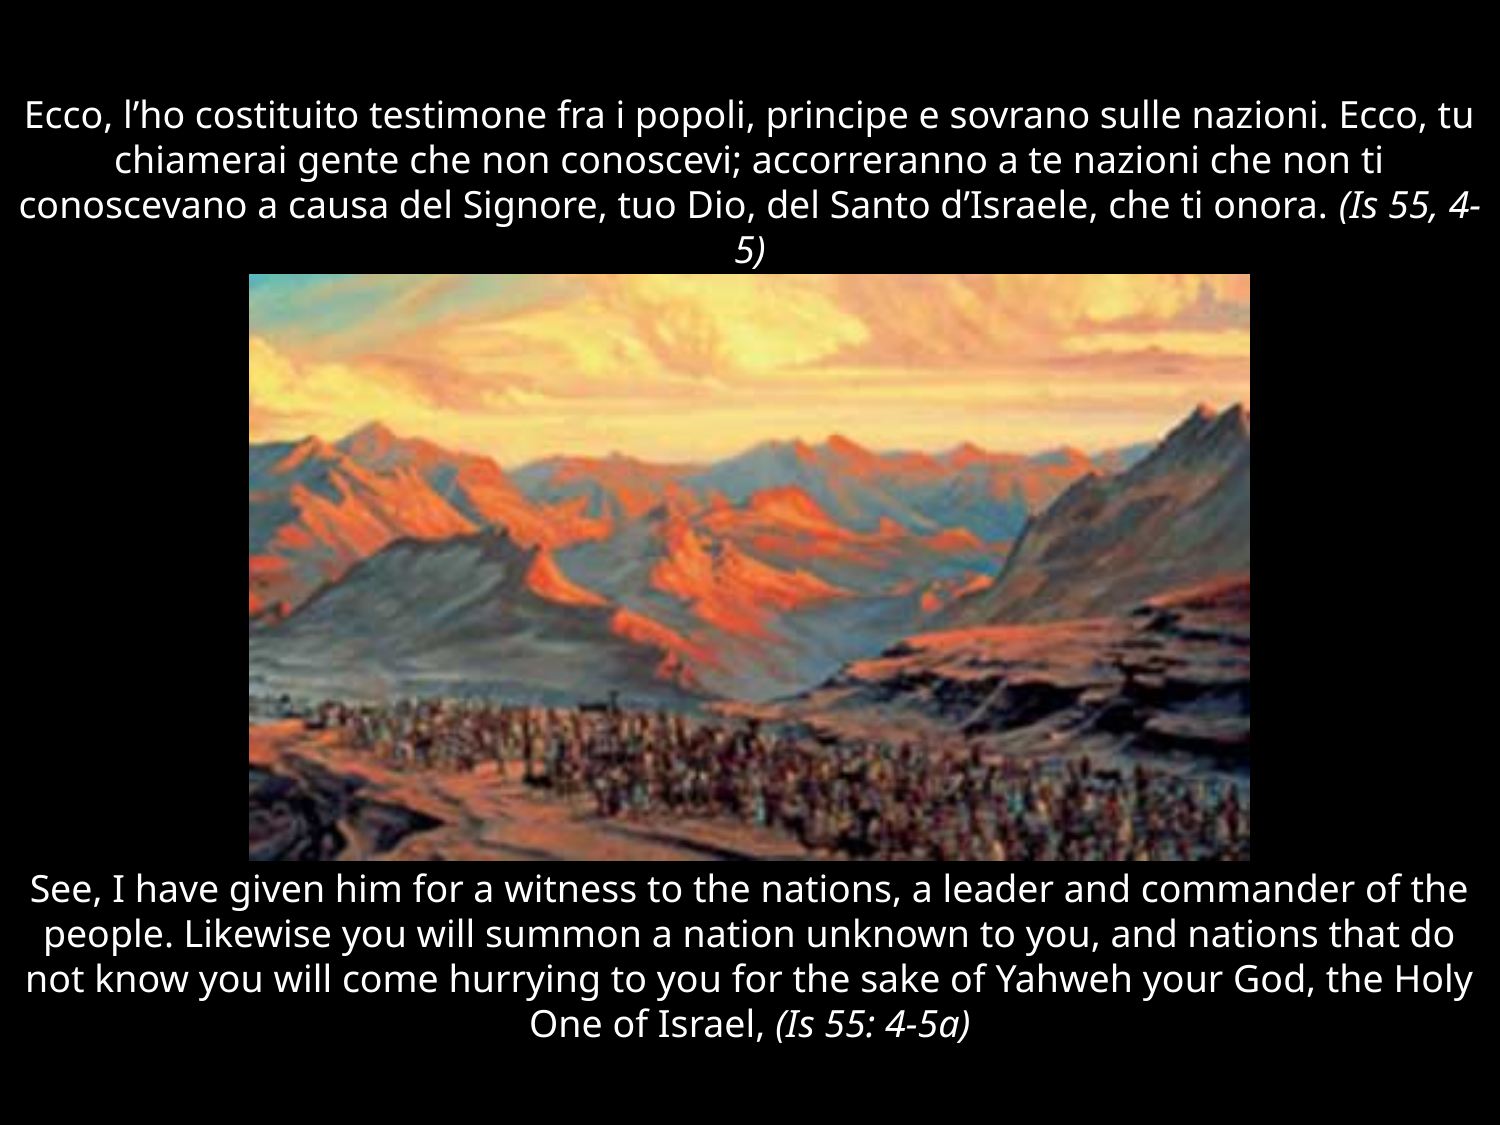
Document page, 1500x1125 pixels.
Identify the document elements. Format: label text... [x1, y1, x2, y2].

title Ecco, l’ho costituito testimone fra i popoli, principe e sovrano sulle nazioni. Ecco, tu chiamerai gente che non conoscevi; accorreranno a te nazioni che non ti conoscevano a causa del Signore, tuo Dio, del Santo d’Israele, che ti onora. (Is 55, 4-5) [0, 87, 1500, 275]
picture [249, 274, 1251, 861]
text_box See, I have given him for a witness to the nations, a leader and commander of the people. Likewise you will summon a nation unknown to you, and nations that do not know you will come hurrying to you for the sake of Yahweh your God, the Holy One of Israel, (Is 55: 4-5a) [0, 857, 1500, 1053]
